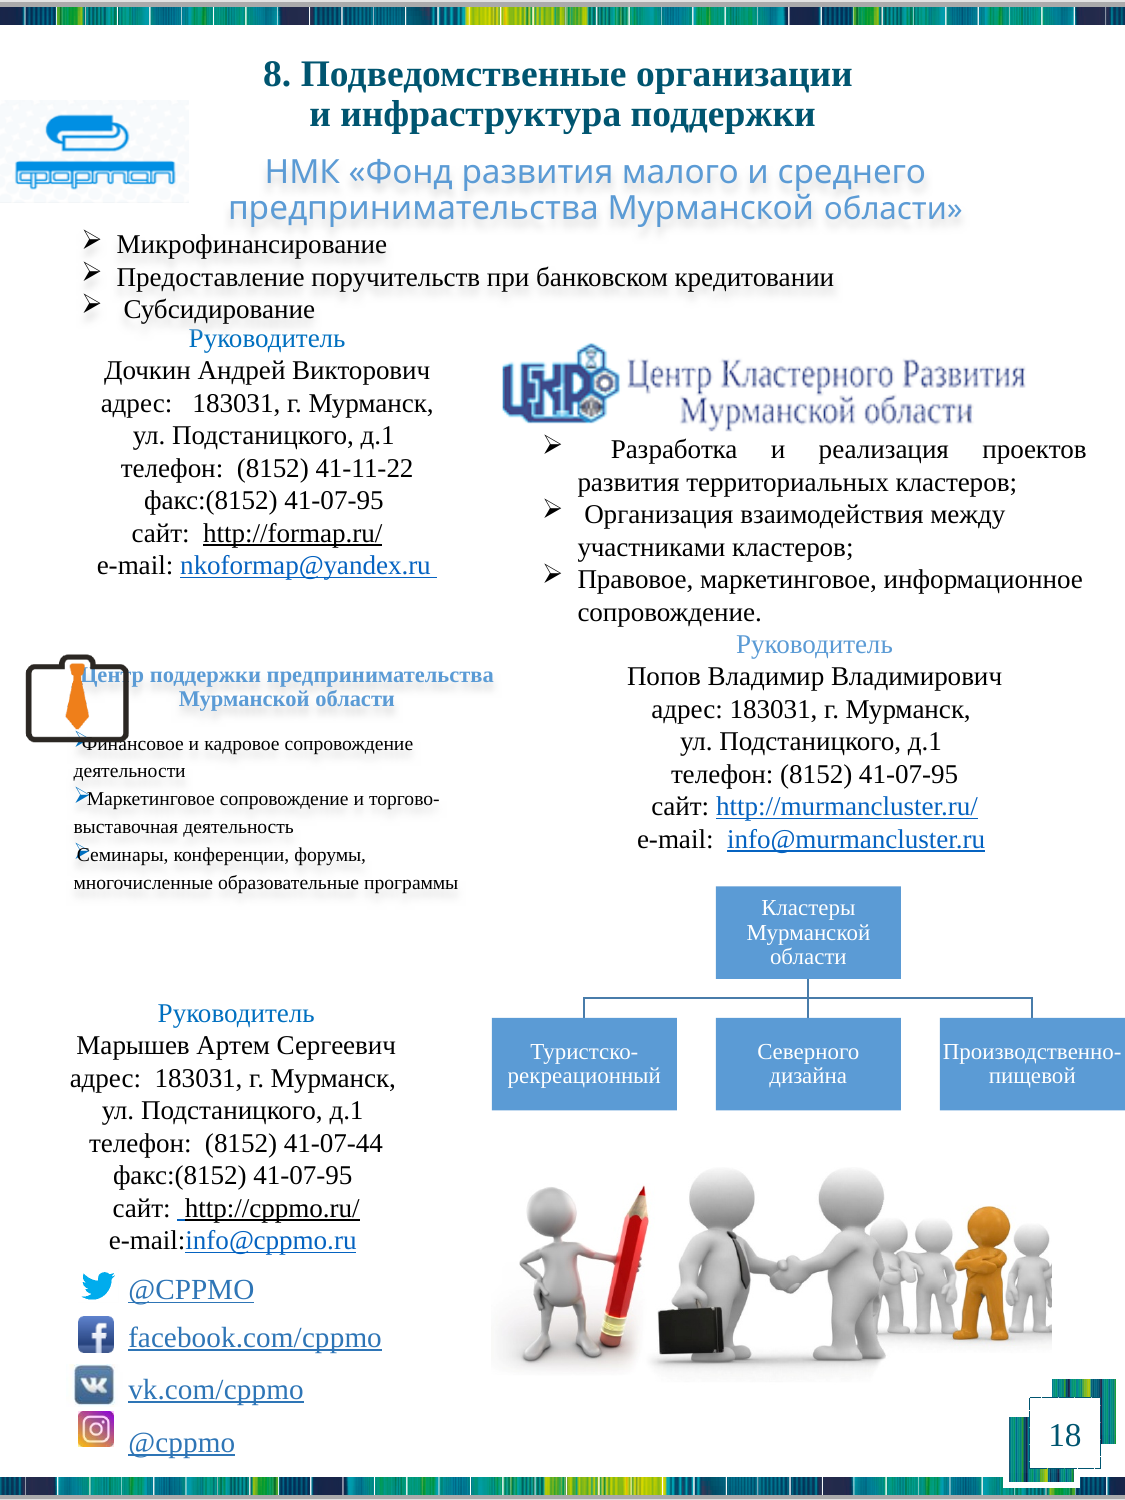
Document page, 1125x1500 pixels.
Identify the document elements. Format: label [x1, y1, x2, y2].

picture [0, 100, 189, 203]
picture [66, 1364, 123, 1407]
picture [491, 1153, 1052, 1400]
picture [78, 1411, 114, 1447]
picture [494, 327, 1120, 453]
text_box [0, 0, 1125, 1500]
picture [78, 1269, 119, 1304]
text_box [491, 844, 1125, 1153]
picture [0, 597, 178, 799]
picture [78, 1316, 114, 1353]
